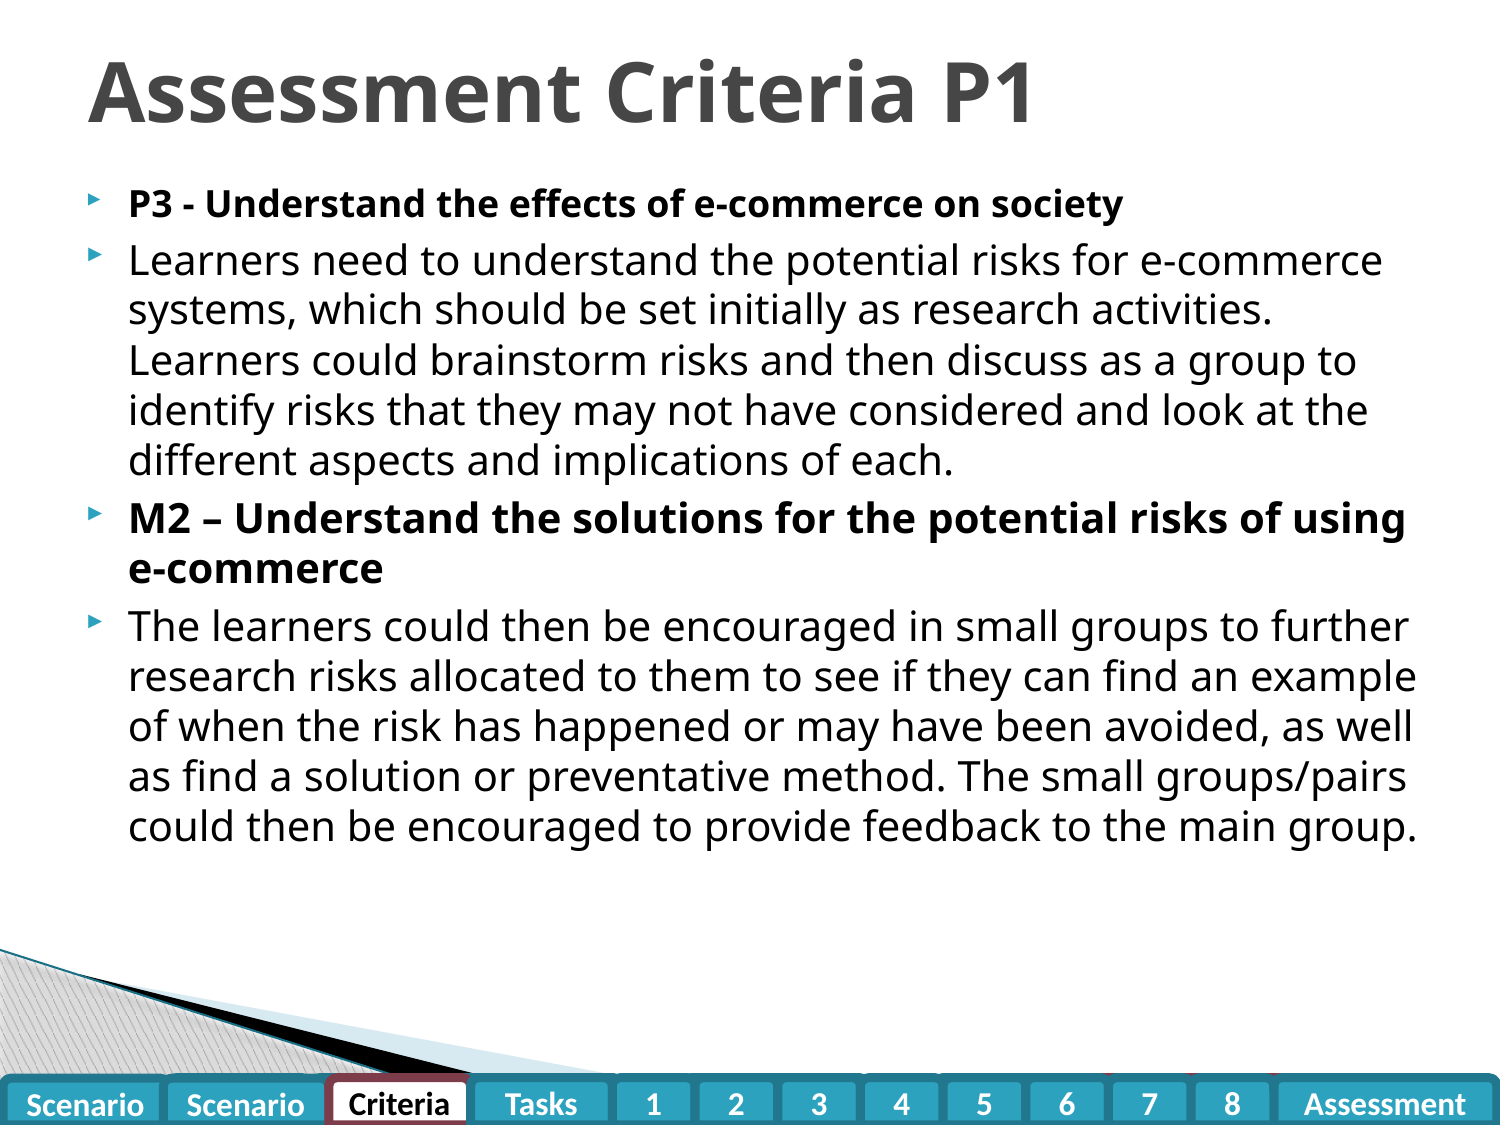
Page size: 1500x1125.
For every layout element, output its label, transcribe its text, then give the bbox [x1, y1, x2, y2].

text_box 3 [773, 1073, 860, 1125]
text_box 8 [1186, 1073, 1279, 1125]
text_box 1 [607, 1073, 695, 1125]
text_box 5 [938, 1073, 1026, 1125]
list P3 - Understand the effects of e-commerce on society Learners need to understand the potential risks for e-commerce systems, which should be set initially as research activities. Learners could brainstorm risks and then discuss as a group to identify risks that they may not have considered and look at the different aspects and implications of each. M2 – Understand the solutions for the potential risks of using e-commerce The learners could then be encouraged in small groups to further research risks allocated to them to see if they can find an example of when the risk has happened or may have been avoided, as well as find a solution or preventative method. The small groups/pairs could then be encouraged to provide feedback to the main group. [53, 172, 1471, 1059]
text_box 7 [1103, 1073, 1191, 1125]
text_box Tasks [466, 1073, 612, 1125]
title Assessment Criteria P1 [73, 19, 1424, 159]
text_box 6 [1021, 1073, 1108, 1125]
text_box 4 [855, 1073, 943, 1125]
text_box 2 [690, 1073, 778, 1125]
text_box Criteria [324, 1073, 470, 1125]
text_box Assessment [1274, 1073, 1500, 1125]
text_box Scenario [158, 1073, 328, 1125]
